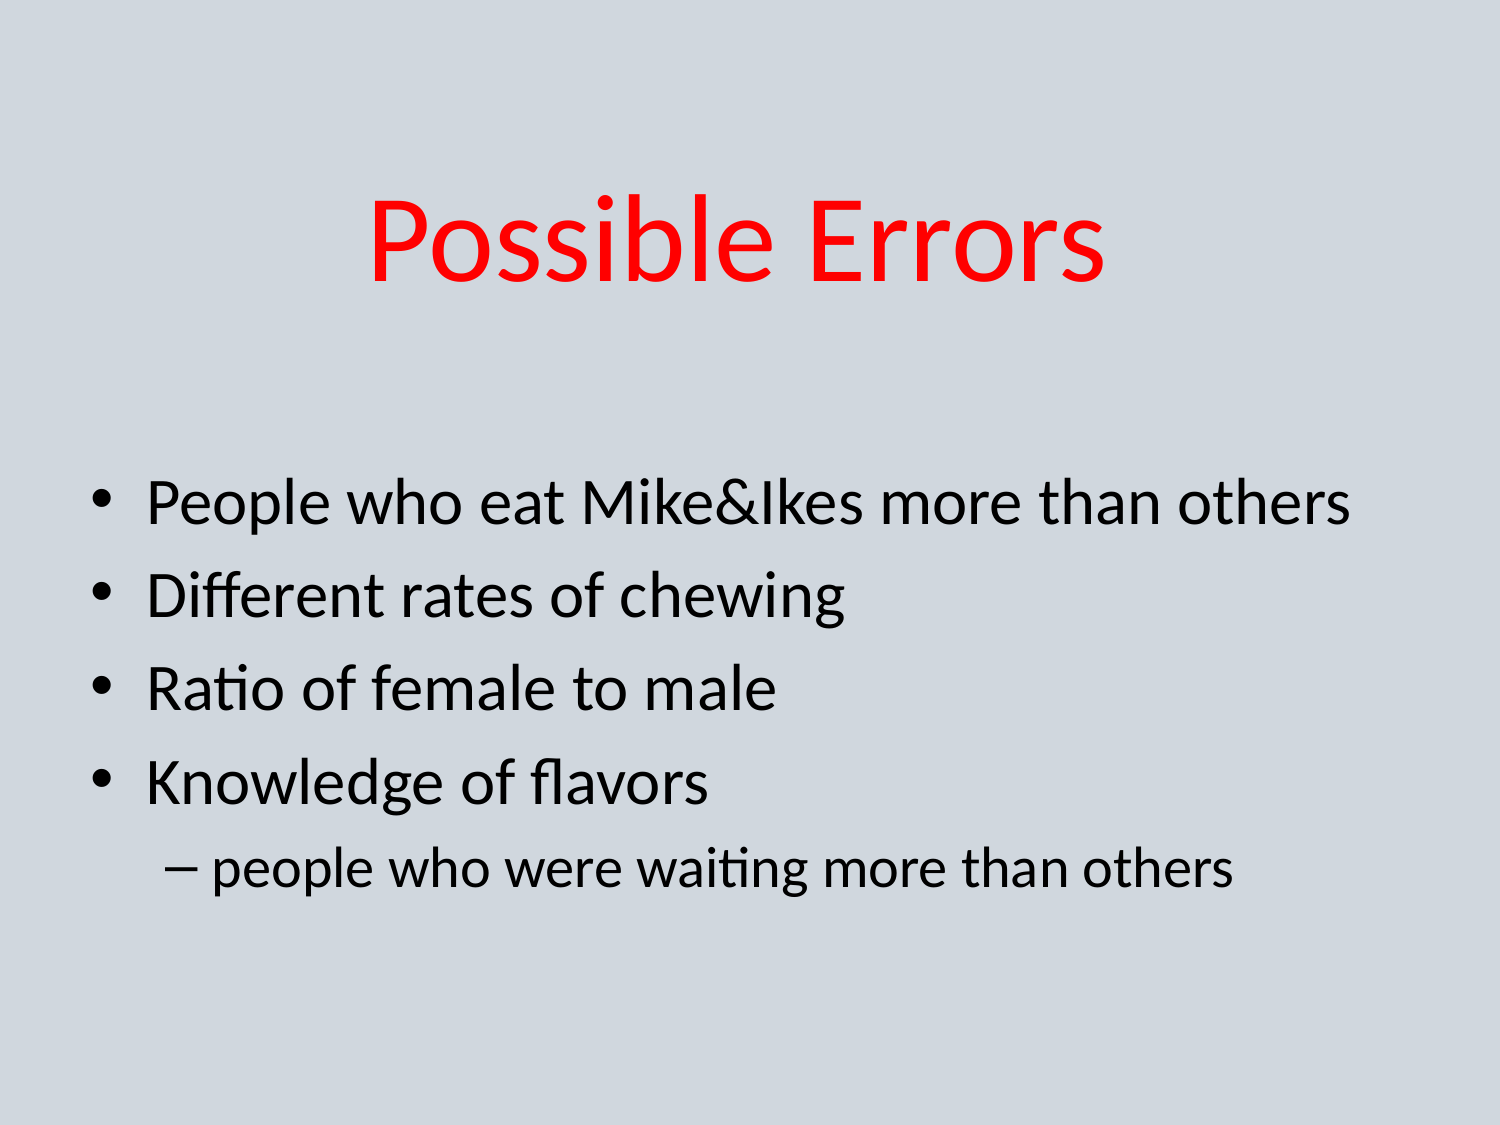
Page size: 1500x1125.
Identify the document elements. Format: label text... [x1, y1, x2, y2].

title Possible Errors [62, 137, 1413, 325]
list People who eat Mike&Ikes more than others Different rates of chewing Ratio of female to male Knowledge of flavors people who were waiting more than others [75, 450, 1425, 1125]
